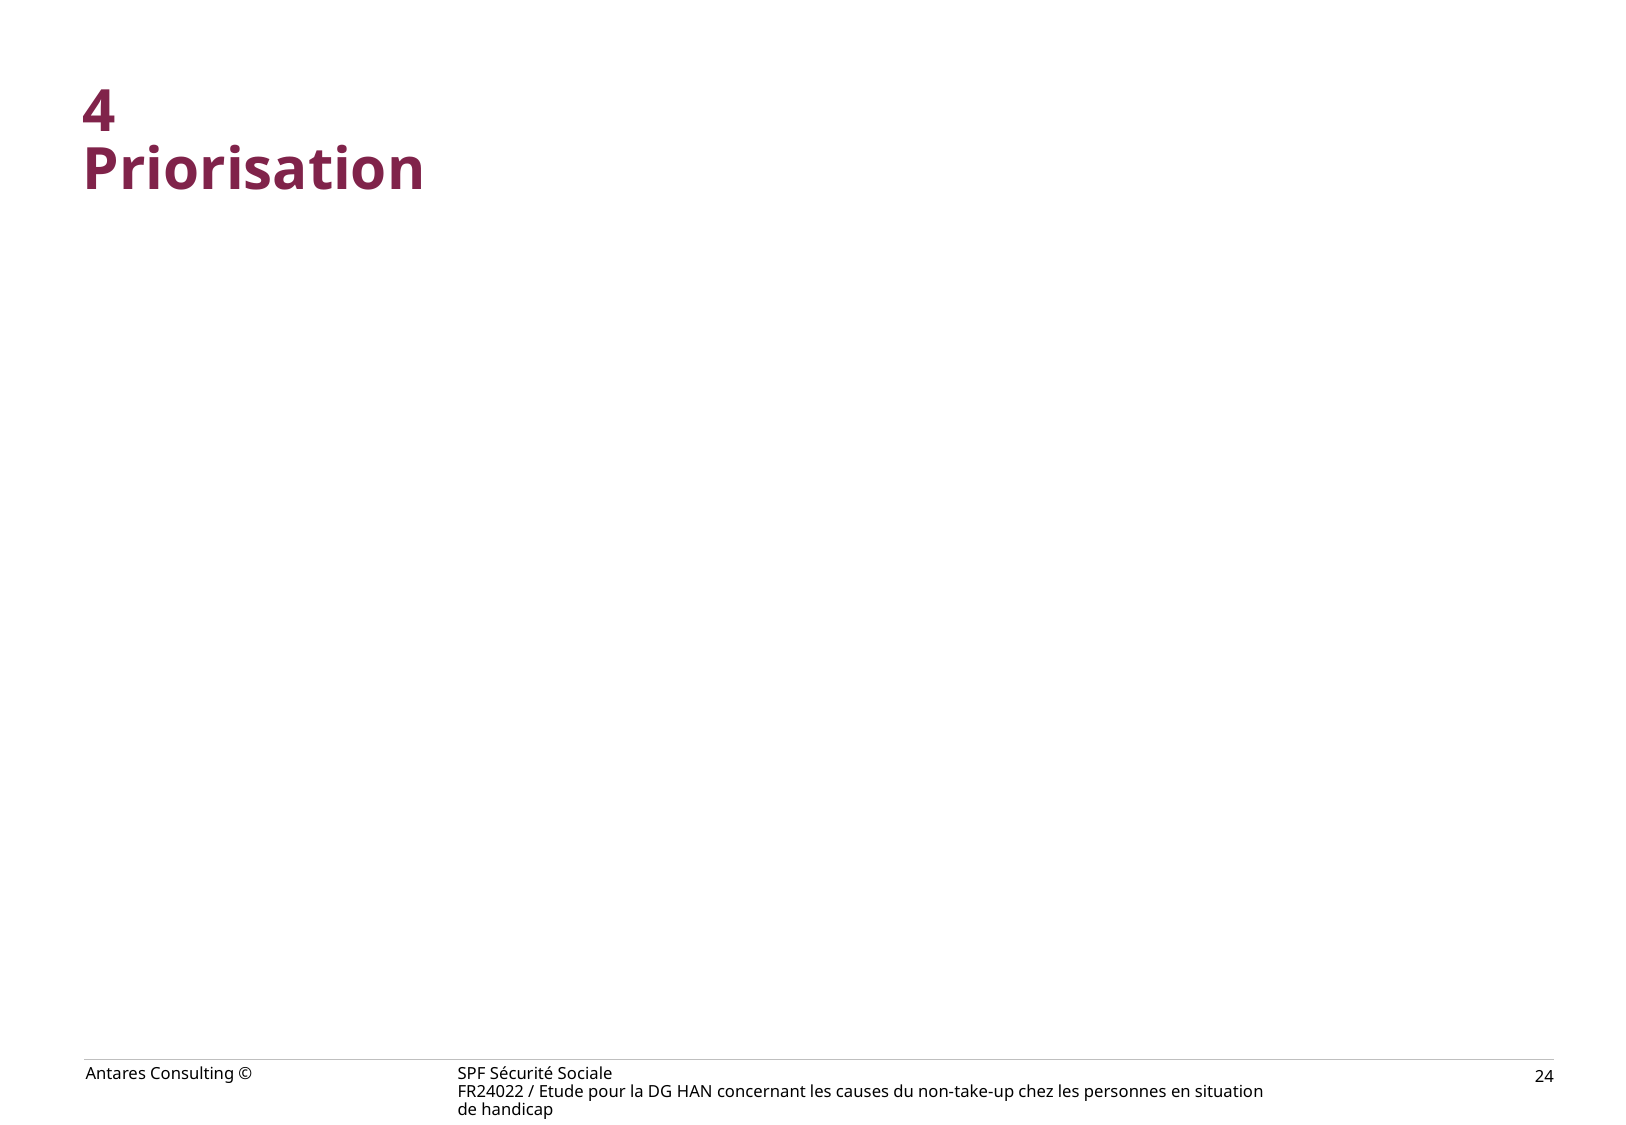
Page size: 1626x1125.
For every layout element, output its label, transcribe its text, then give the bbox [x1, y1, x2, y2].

title 4 Priorisation [82, 84, 1550, 218]
